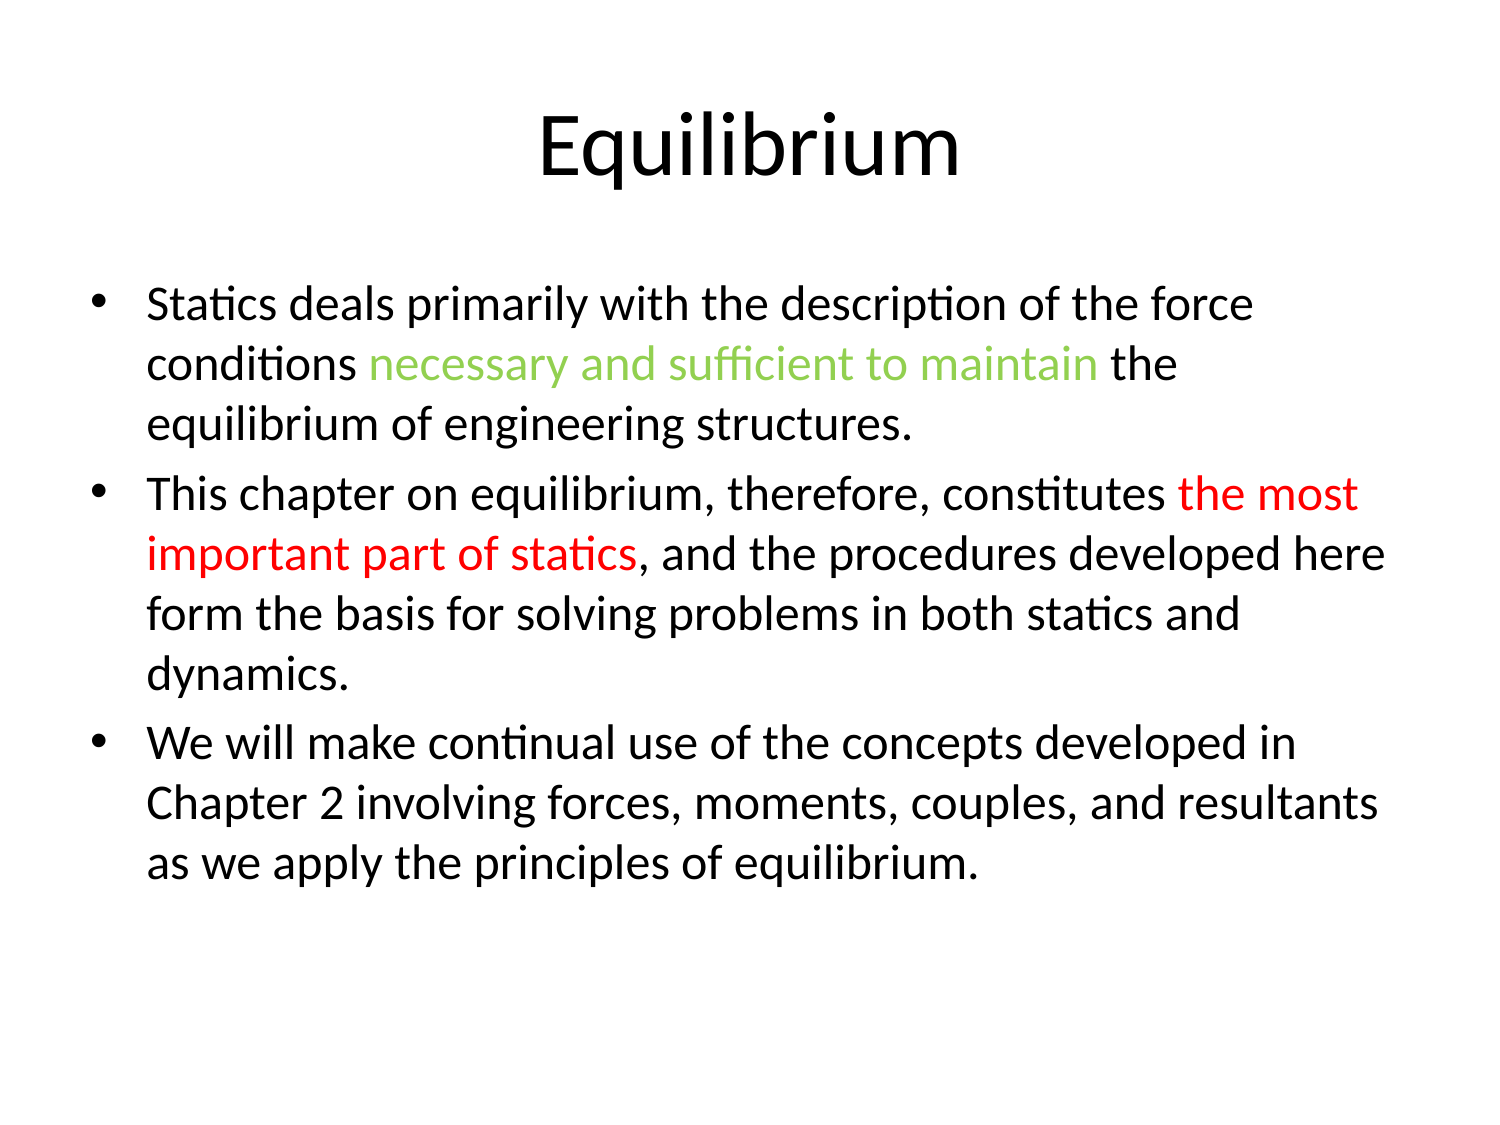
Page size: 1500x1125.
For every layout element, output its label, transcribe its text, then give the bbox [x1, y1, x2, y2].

title Equilibrium [75, 45, 1425, 233]
list Statics deals primarily with the description of the force conditions necessary and sufficient to maintain the equilibrium of engineering structures. This chapter on equilibrium, therefore, constitutes the most important part of statics, and the procedures developed here form the basis for solving problems in both statics and dynamics. We will make continual use of the concepts developed in Chapter 2 involving forces, moments, couples, and resultants as we apply the principles of equilibrium. [75, 262, 1425, 1005]
